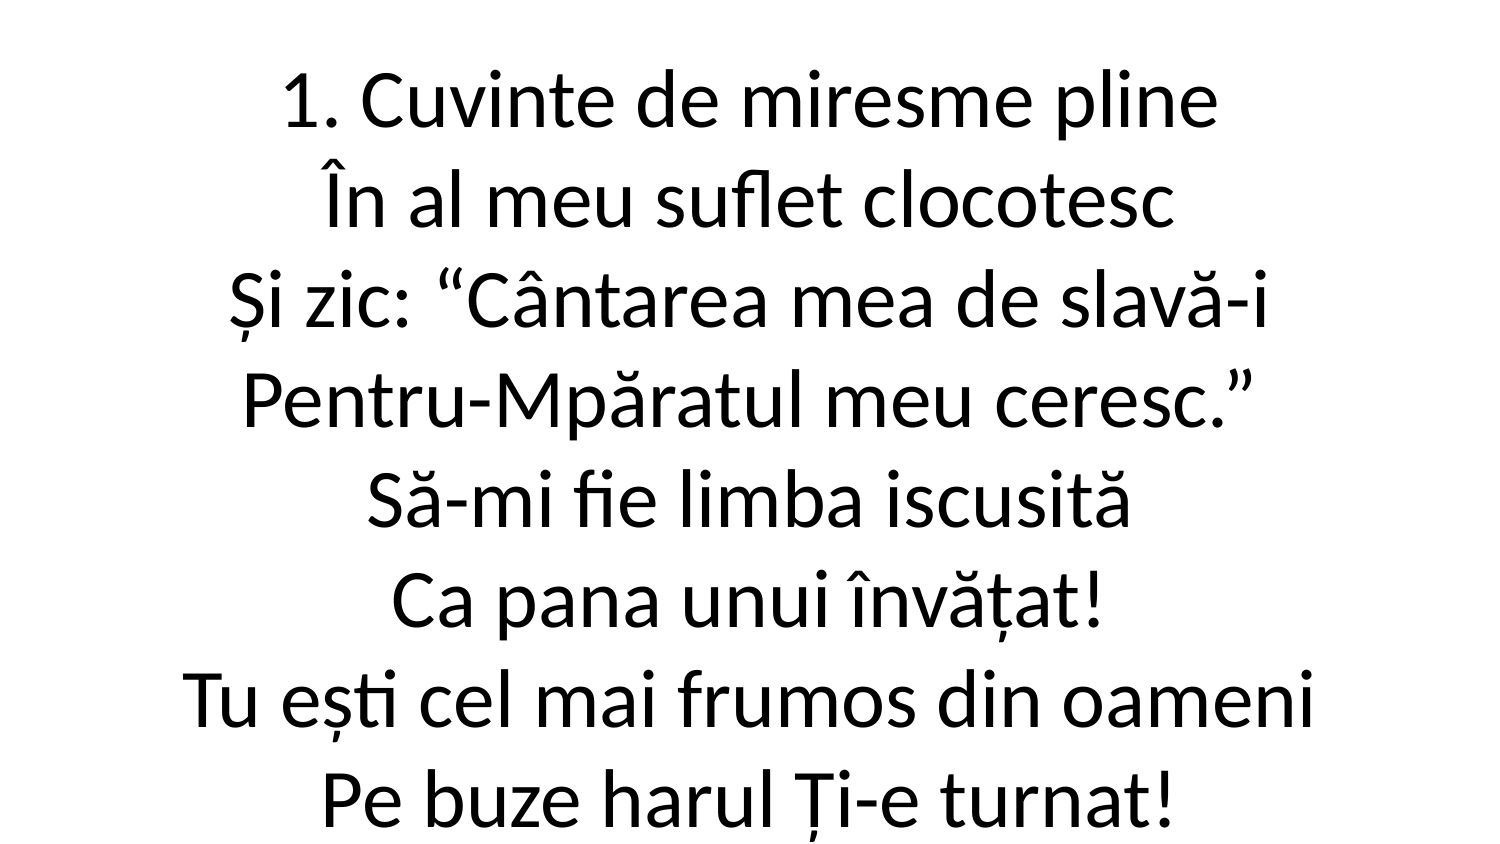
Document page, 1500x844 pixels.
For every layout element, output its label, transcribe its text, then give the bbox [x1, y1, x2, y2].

text_box 1. Cuvinte de miresme pline În al meu suflet clocotesc Și zic: “Cântarea mea de slavă-i Pentru-Mpăratul meu ceresc.” Să-mi fie limba iscusită Ca pana unui învățat! Tu ești cel mai frumos din oameni Pe buze harul Ți-e turnat! [167, 0, 1333, 844]
